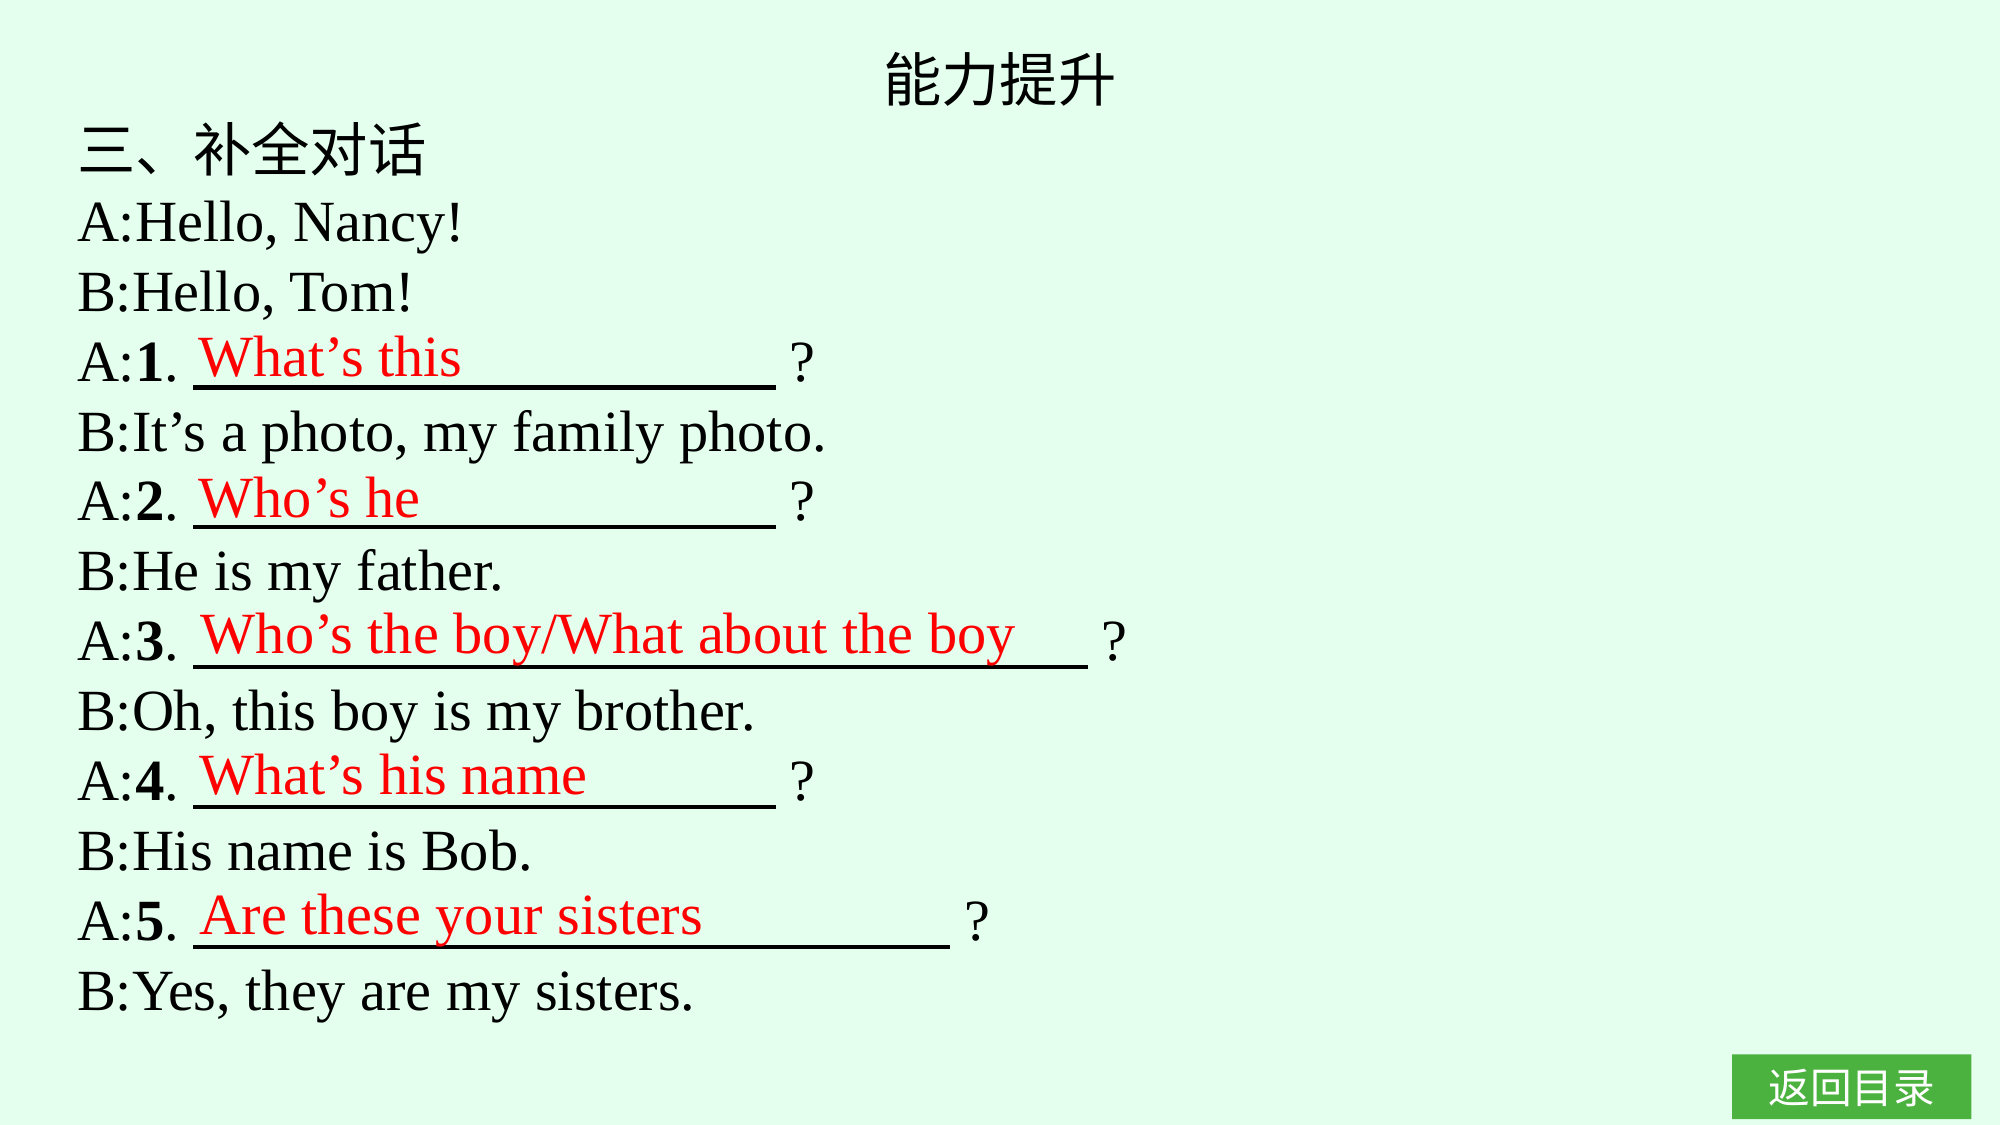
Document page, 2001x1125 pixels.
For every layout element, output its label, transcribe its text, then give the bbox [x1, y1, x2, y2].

text_box 能力提升 三、补全对话 A:Hello, Nancy! B:Hello, Tom! A:1. ? B:It’s a photo, my family photo. A:2. ? B:He is my father. A:3. ? B:Oh, this boy is my brother. A:4. ? B:His name is Bob. A:5. ? B:Yes, they are my sisters. [62, 35, 1938, 1030]
text_box What’s his name [184, 728, 603, 814]
text_box Who’s he [183, 451, 436, 537]
text_box Who’s the boy/What about the boy [186, 588, 1032, 673]
text_box Are these your sisters [184, 868, 719, 954]
text_box What’s this [183, 310, 478, 396]
